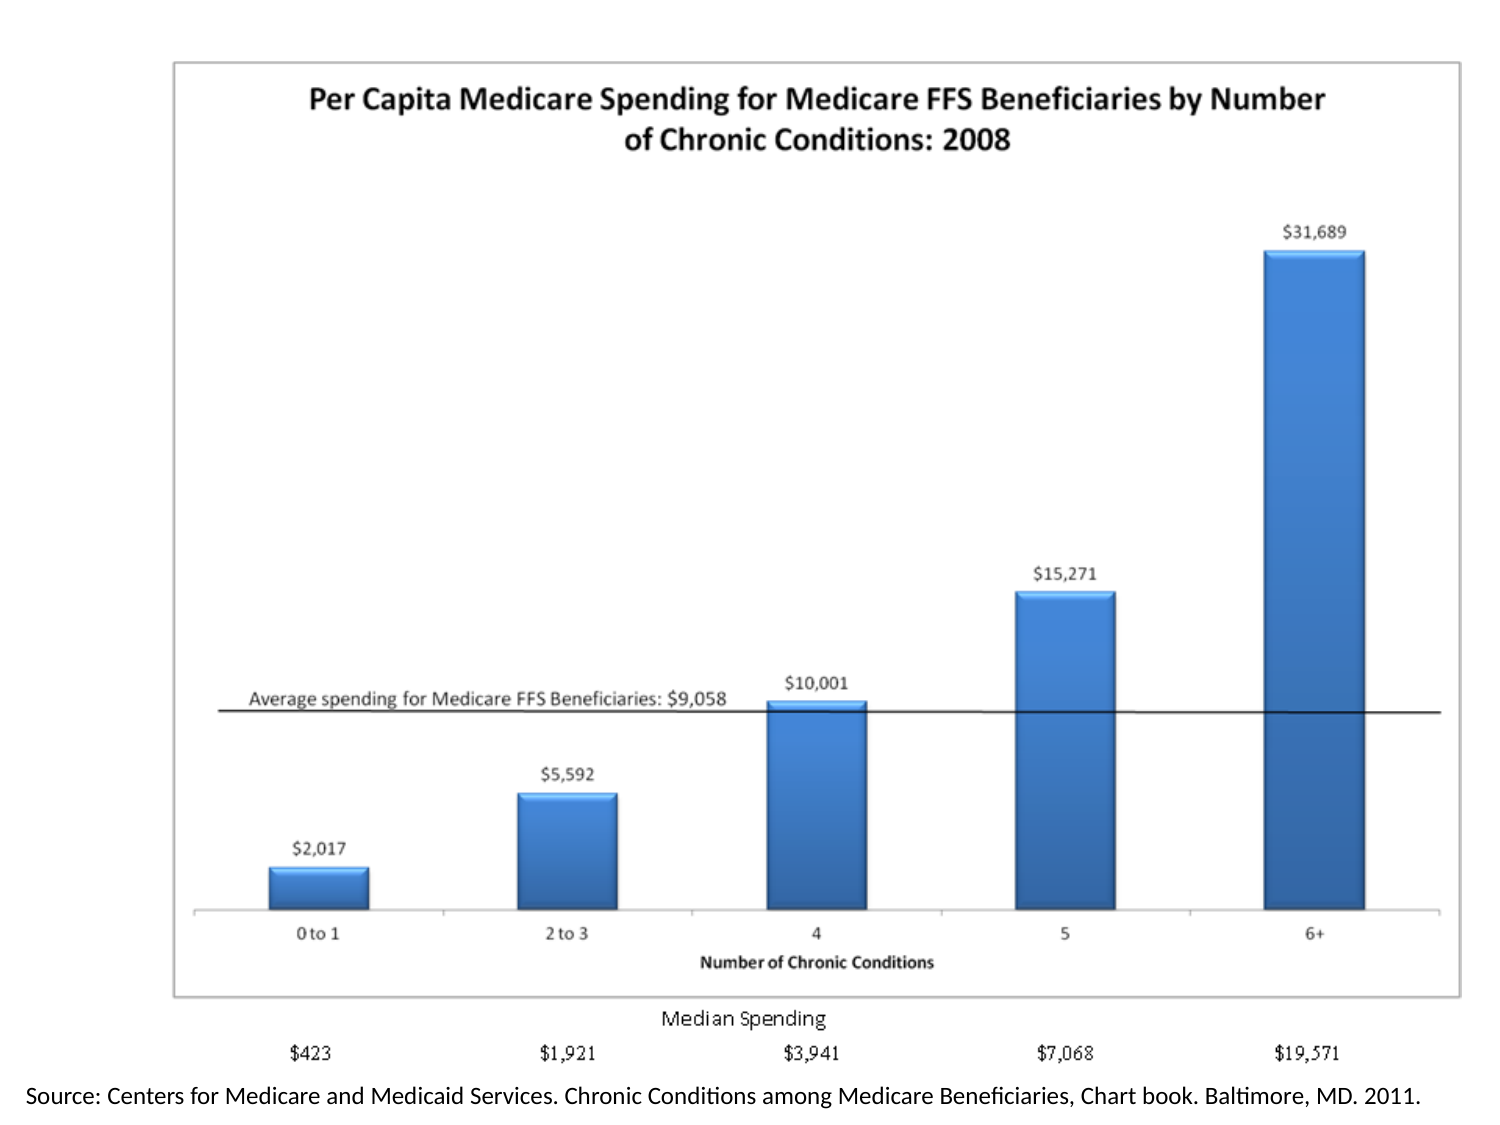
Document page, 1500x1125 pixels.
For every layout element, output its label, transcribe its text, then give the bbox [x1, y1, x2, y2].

picture [38, 61, 1462, 1065]
text_box Source: Centers for Medicare and Medicaid Services. Chronic Conditions among Medicare Beneficiaries, Chart book. Baltimore, MD. 2011. [0, 1065, 1450, 1125]
